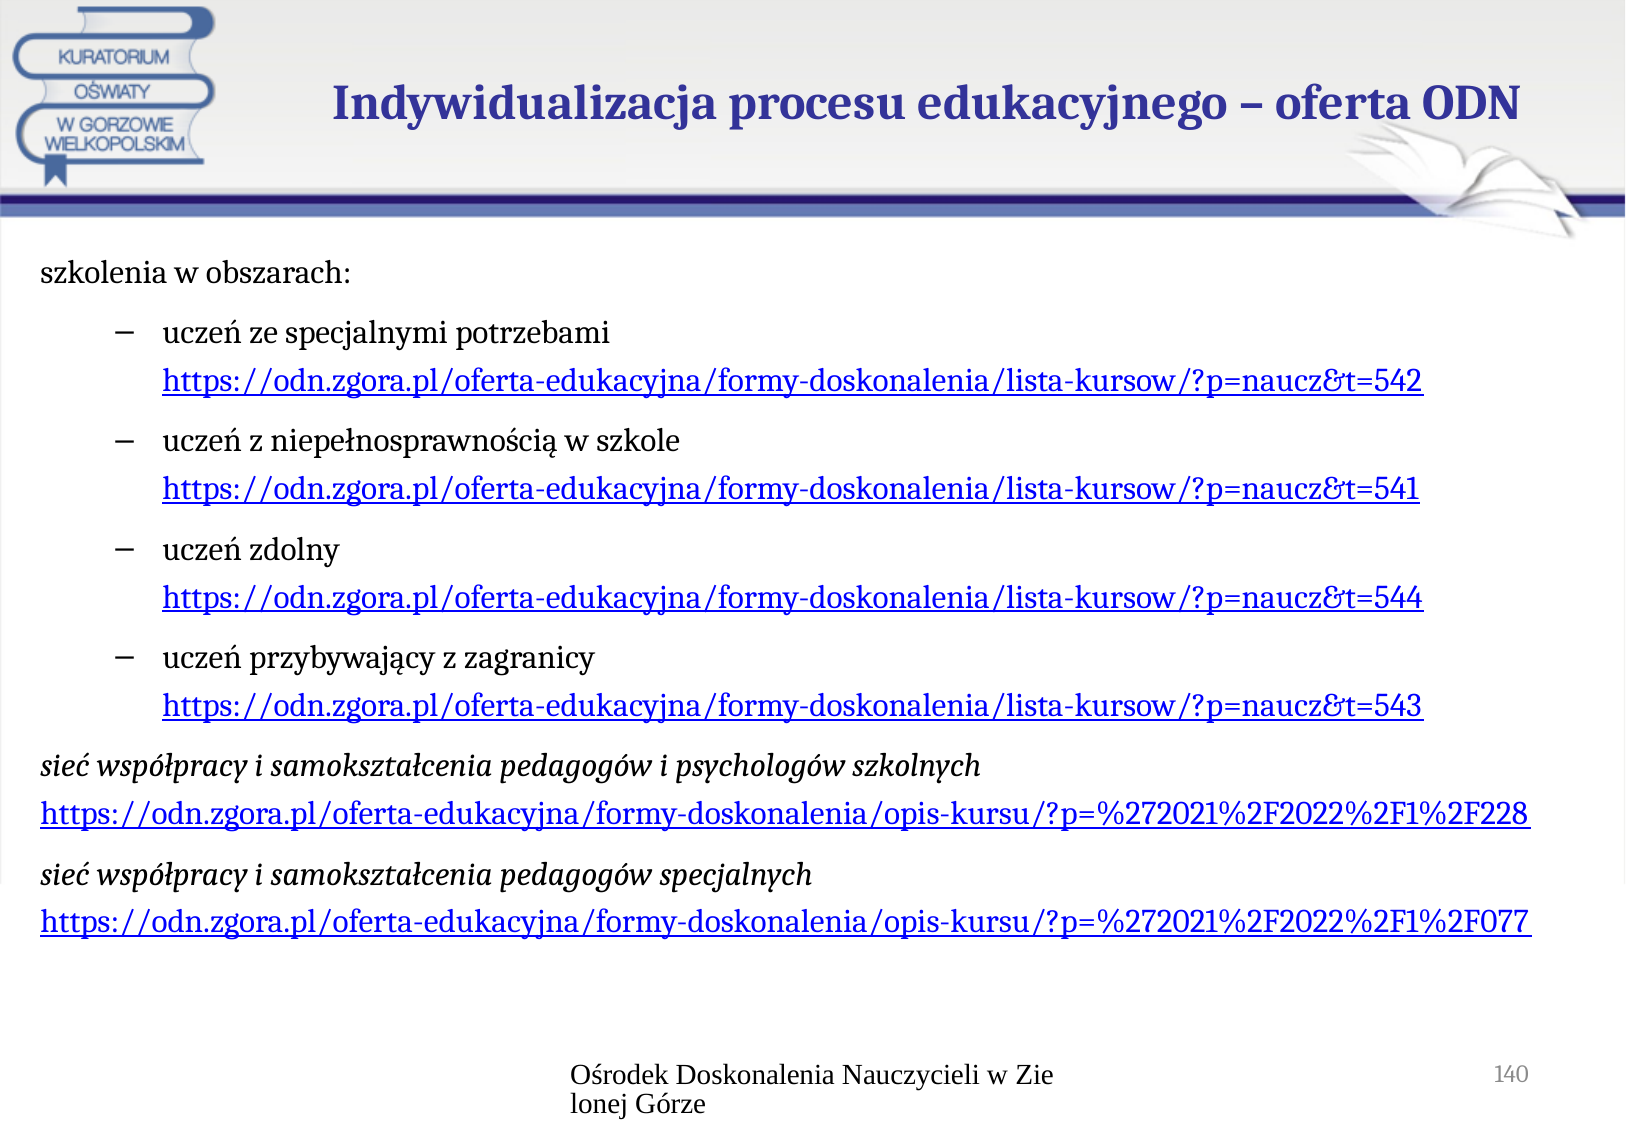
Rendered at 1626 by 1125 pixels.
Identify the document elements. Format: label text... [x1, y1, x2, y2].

slide_number 140 [1164, 1042, 1544, 1103]
picture [0, 0, 1626, 1125]
footer Ośrodek Doskonalenia Nauczycieli w Zielonej Górze [555, 1042, 1070, 1103]
title Indywidualizacja procesu edukacyjnego – oferta ODN [317, 23, 1600, 176]
list szkolenia w obszarach: uczeń ze specjalnymi potrzebami https://odn.zgora.pl/oferta-edukacyjna/formy-doskonalenia/lista-kursow/?p=naucz&t=542 uczeń z niepełnosprawnością w szkole https://odn.zgora.pl/oferta-edukacyjna/formy-doskonalenia/lista-kursow/?p=naucz&t=541 uczeń zdolny https://odn.zgora.pl/oferta-edukacyjna/formy-doskonalenia/lista-kursow/?p=naucz&t=544 uczeń przybywający z zagranicy https://odn.zgora.pl/oferta-edukacyjna/formy-doskonalenia/lista-kursow/?p=naucz&t=543 sieć współpracy i samokształcenia pedagogów i psychologów szkolnych https://odn.zgora.pl/oferta-edukacyjna/formy-doskonalenia/opis-kursu/?p=%272021%2F2022%2F1%2F228 sieć współpracy i samokształcenia pedagogów specjalnych https://odn.zgora.pl/oferta-edukacyjna/formy-doskonalenia/opis-kursu/?p=%272021%2F2022%2F1%2F077 [25, 234, 1600, 938]
